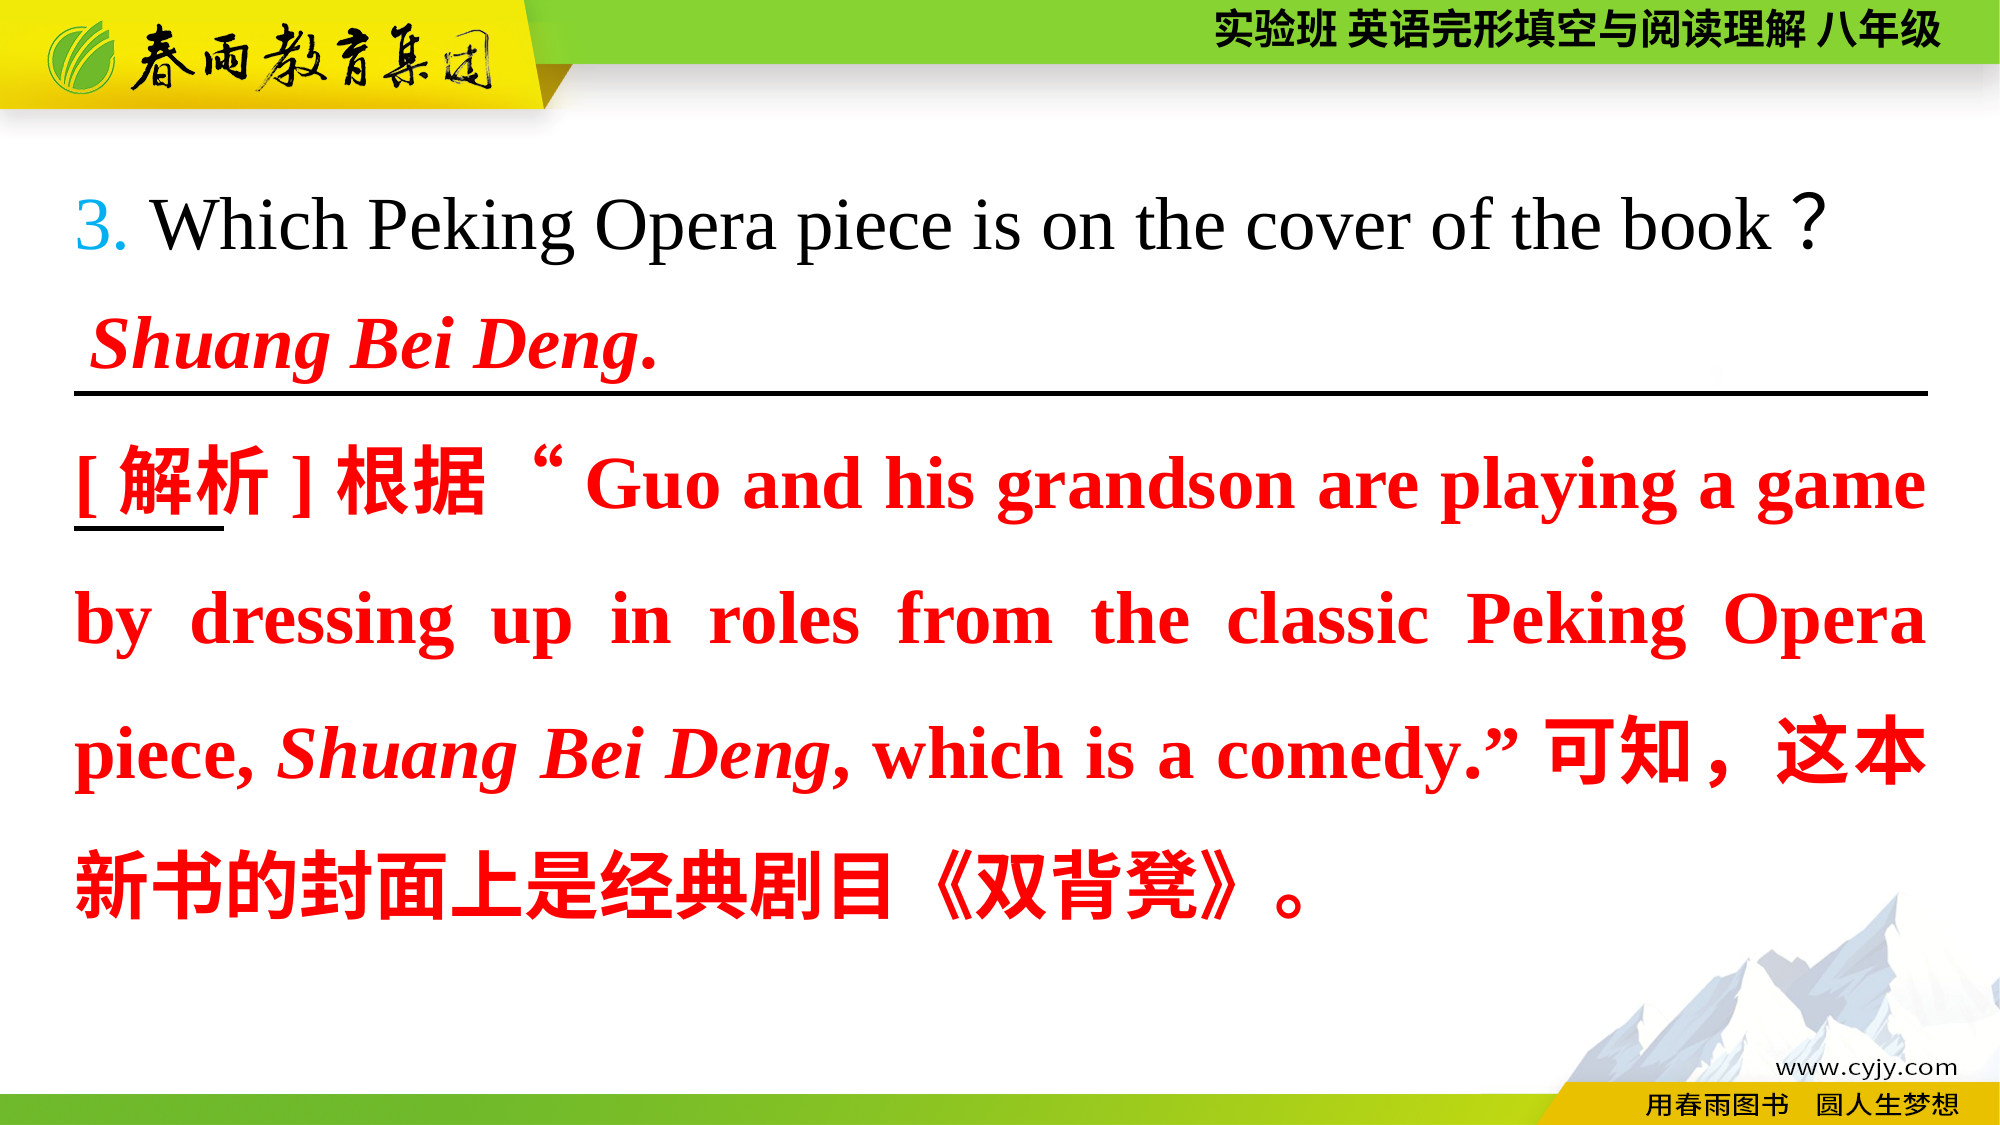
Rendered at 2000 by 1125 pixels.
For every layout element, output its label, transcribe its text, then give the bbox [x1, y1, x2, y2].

text_box Shuang Bei Deng. [74, 241, 886, 381]
list 3. Which Peking Opera piece is on the cover of the book？ ， [59, 122, 1944, 381]
text_box [解析]根据“Guo and his grandson are playing a game by dressing up in roles from the classic Peking Opera piece, Shuang Bei Deng, which is a comedy.”可知，这本新书的封面上是经典剧目《双背凳》。 [59, 381, 1944, 937]
picture [0, 0, 2000, 1125]
